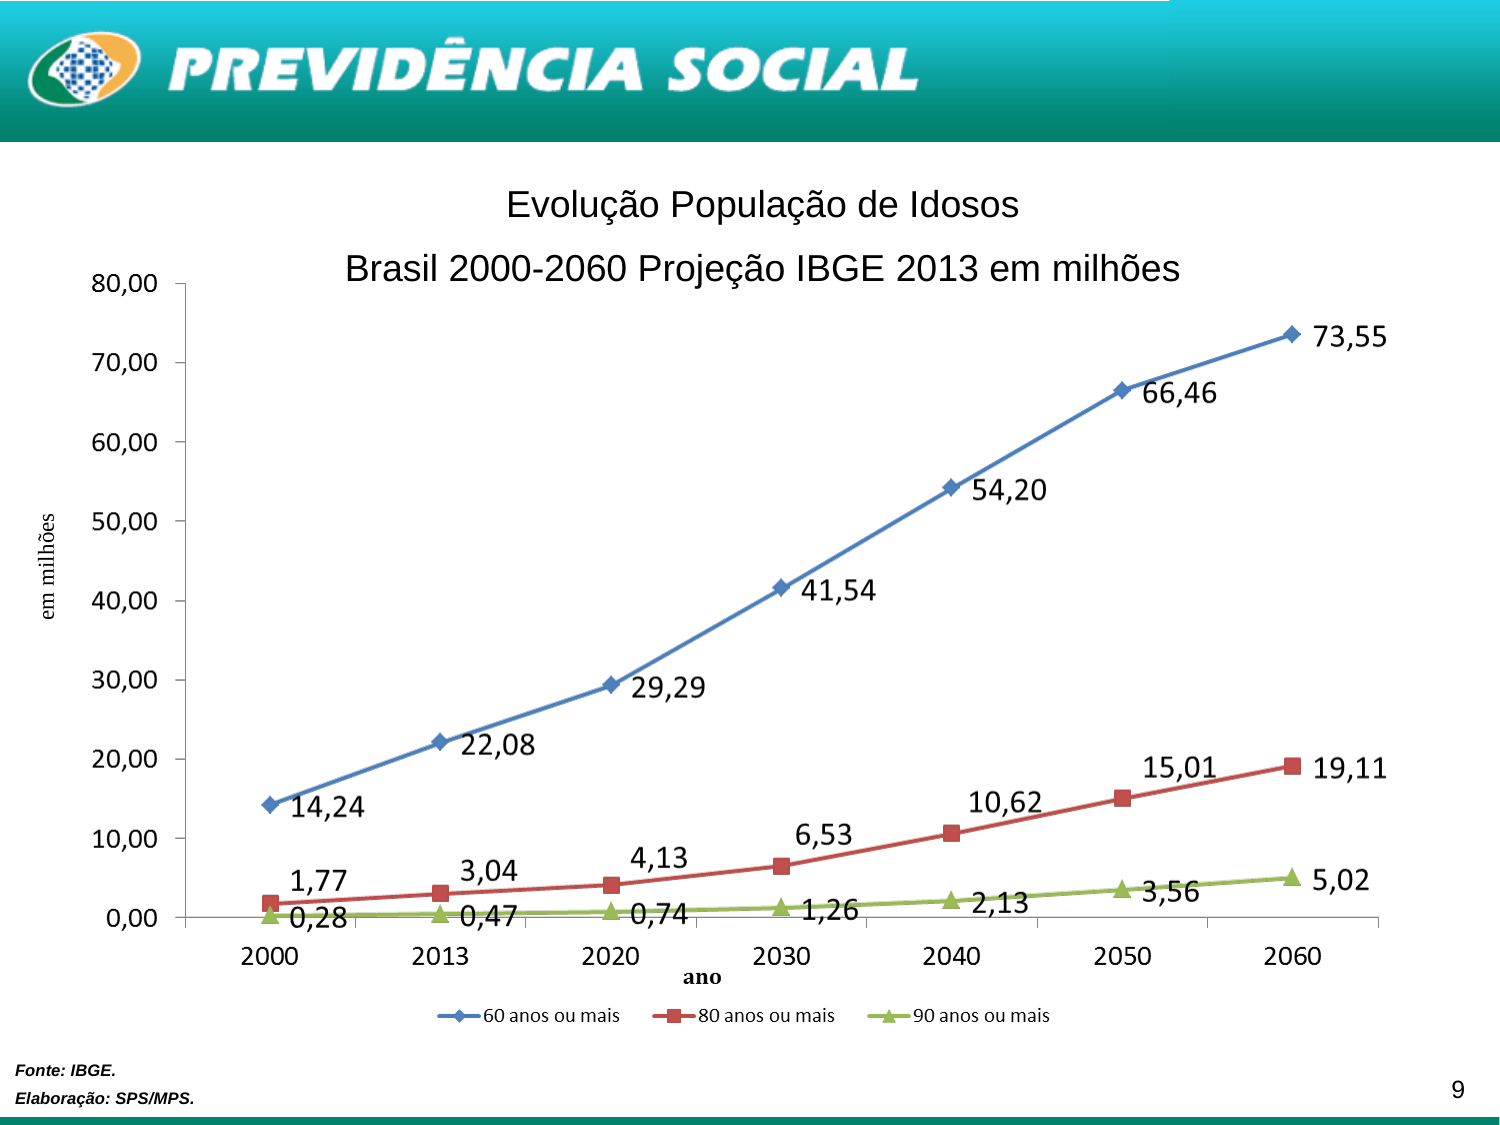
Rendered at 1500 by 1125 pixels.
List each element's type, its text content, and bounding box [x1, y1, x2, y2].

picture [0, 0, 1500, 142]
text_box Evolução População de Idosos Brasil 2000-2060 Projeção IBGE 2013 em milhões [329, 172, 1196, 245]
picture [0, 1117, 1500, 1125]
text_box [68, 246, 1410, 1044]
text_box Fonte: IBGE. Elaboração: SPS/MPS. [0, 1052, 1500, 1116]
text_box em milhões [23, 491, 63, 642]
